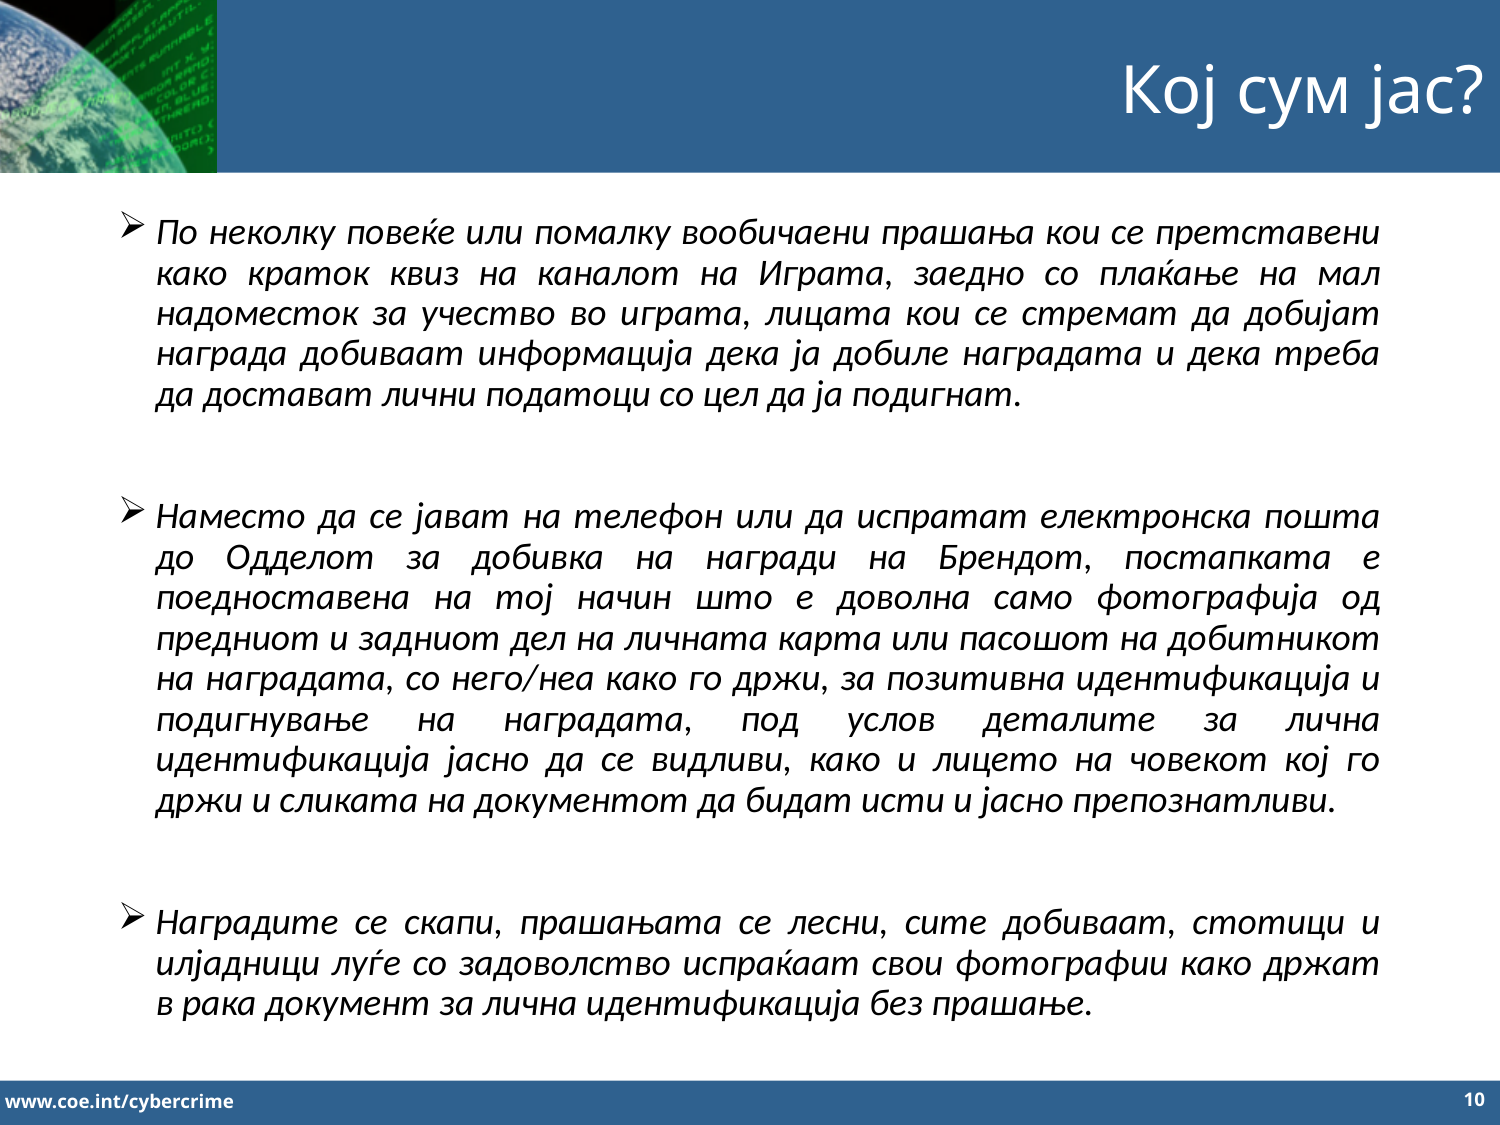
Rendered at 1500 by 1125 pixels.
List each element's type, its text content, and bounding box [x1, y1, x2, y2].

text_box Кој сум јас? [373, 10, 1500, 163]
slide_number 10 [1162, 1080, 1500, 1125]
picture [0, 1, 217, 173]
list По неколку повеќе или помалку вообичаени прашања кои се претставени како краток квиз на каналот на Играта, заедно со плаќање на мал надоместок за учество во играта, лицата кои се стремат да добијат награда добиваат информација дека ја добиле наградата и дека треба да достават лични податоци со цел да ја подигнат. Наместо да се јават на телефон или да испратат електронска пошта до Одделот за добивка на награди на Брендот, постапката е поедноставена на тој начин што е доволна само фотографија од предниот и задниот дел на личната карта или пасошот на добитникот на наградата, со него/неа како го држи, за позитивна идентификација и подигнување на наградата, под услов деталите за лична идентификација јасно да се видливи, како и лицето на човекот кој го држи и сликата на документот да бидат исти и јасно препознатливи. Наградите се скапи, прашањата се лесни, сите добиваат, стотици и илјадници луѓе со задоволство испраќаат свои фотографии како држат в рака документ за лична идентификација без прашање. [103, 204, 1397, 1050]
